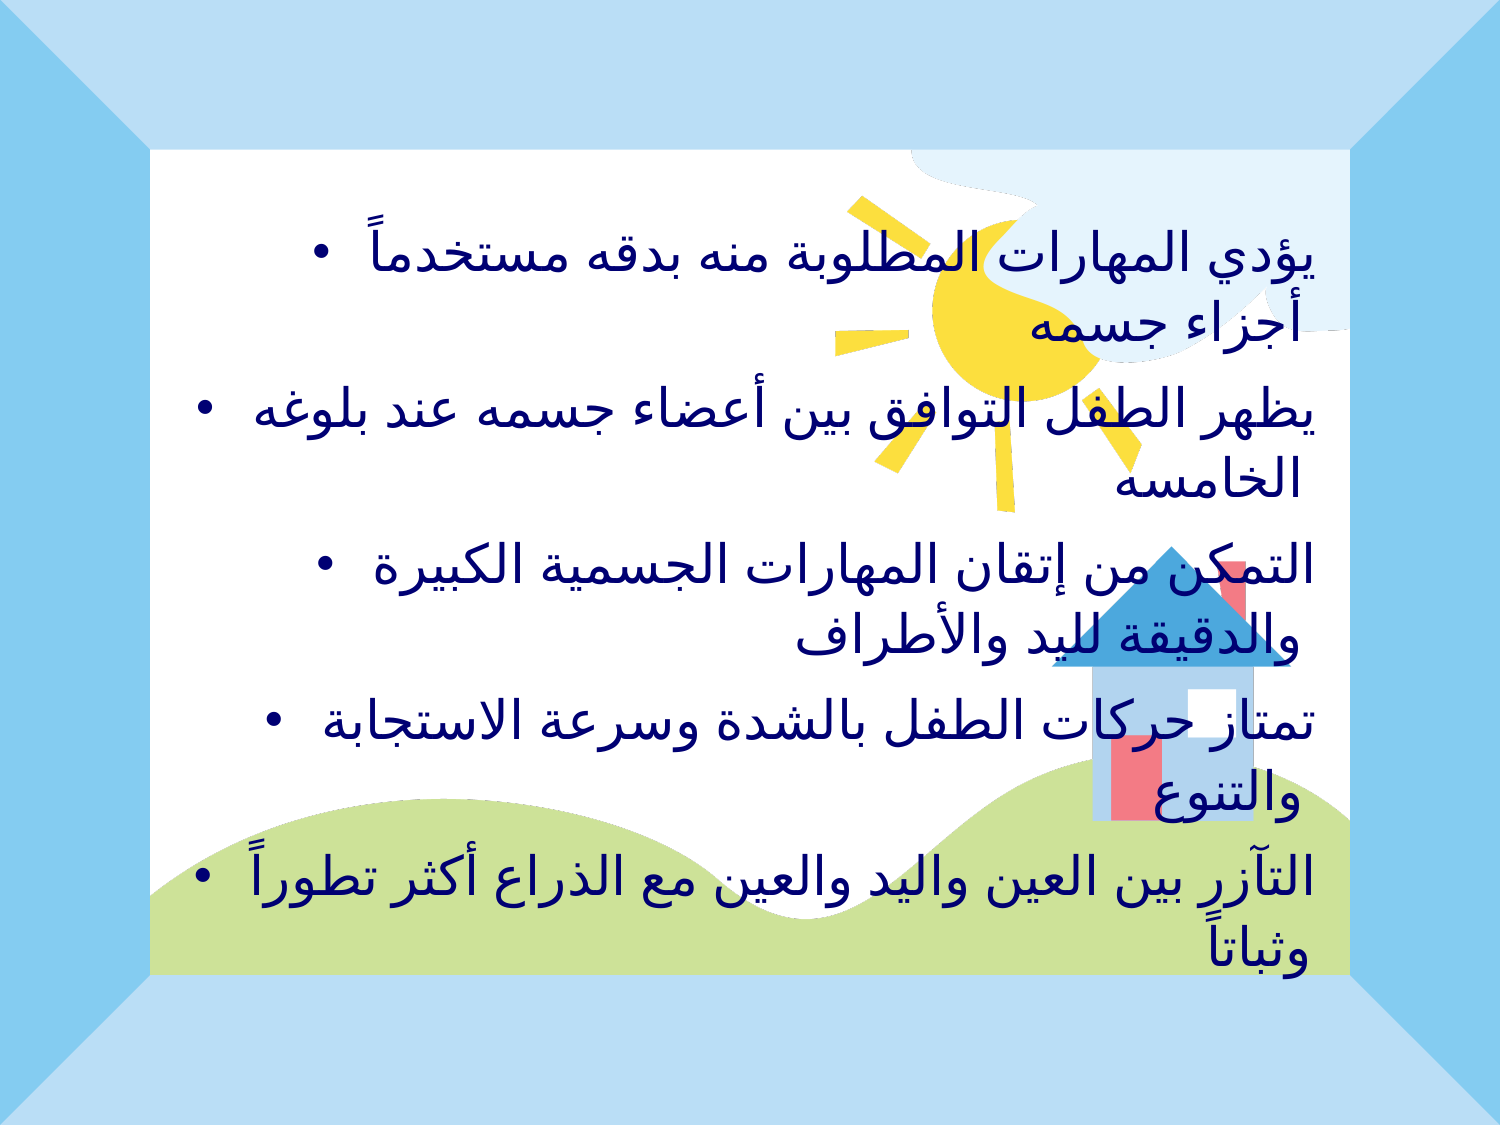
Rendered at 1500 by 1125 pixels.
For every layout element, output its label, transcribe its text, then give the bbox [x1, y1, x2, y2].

list يؤدي المهارات المطلوبة منه بدقه مستخدماً أجزاء جسمه يظهر الطفل التوافق بين أعضاء جسمه عند بلوغه الخامسه التمكن من إتقان المهارات الجسمية الكبيرة والدقيقة لليد والأطراف تمتاز حركات الطفل بالشدة وسرعة الاستجابة والتنوع التآزر بين العين واليد والعين مع الذراع أكثر تطوراً وثباتاً [174, 214, 1326, 1018]
picture [0, 0, 1500, 1125]
